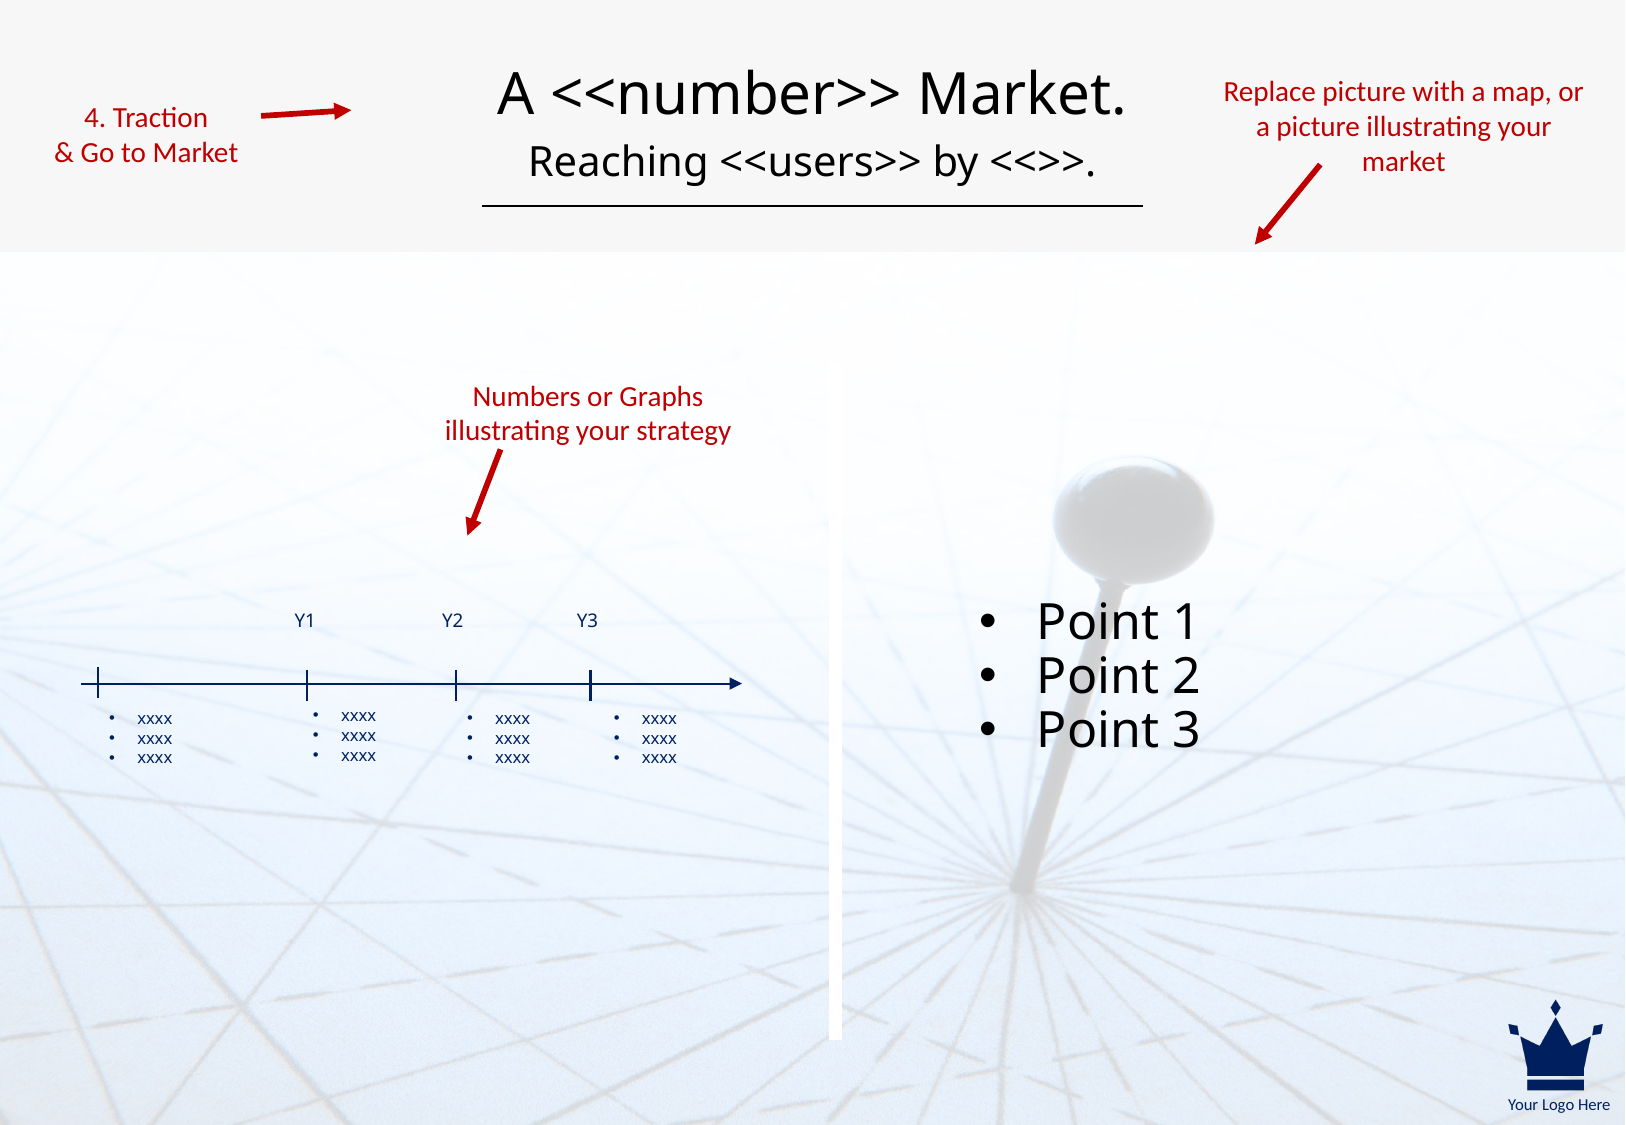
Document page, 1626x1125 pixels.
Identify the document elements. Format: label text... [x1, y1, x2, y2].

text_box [1204, 65, 1604, 245]
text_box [17, 91, 352, 177]
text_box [81, 601, 755, 776]
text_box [411, 369, 765, 536]
text_box [0, 0, 1625, 251]
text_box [1430, 988, 1625, 1122]
picture [0, 251, 1625, 1125]
text_box Reaching <<users>> by <<>>. [111, 122, 1204, 204]
title A <<number>> Market. [111, 54, 1514, 122]
